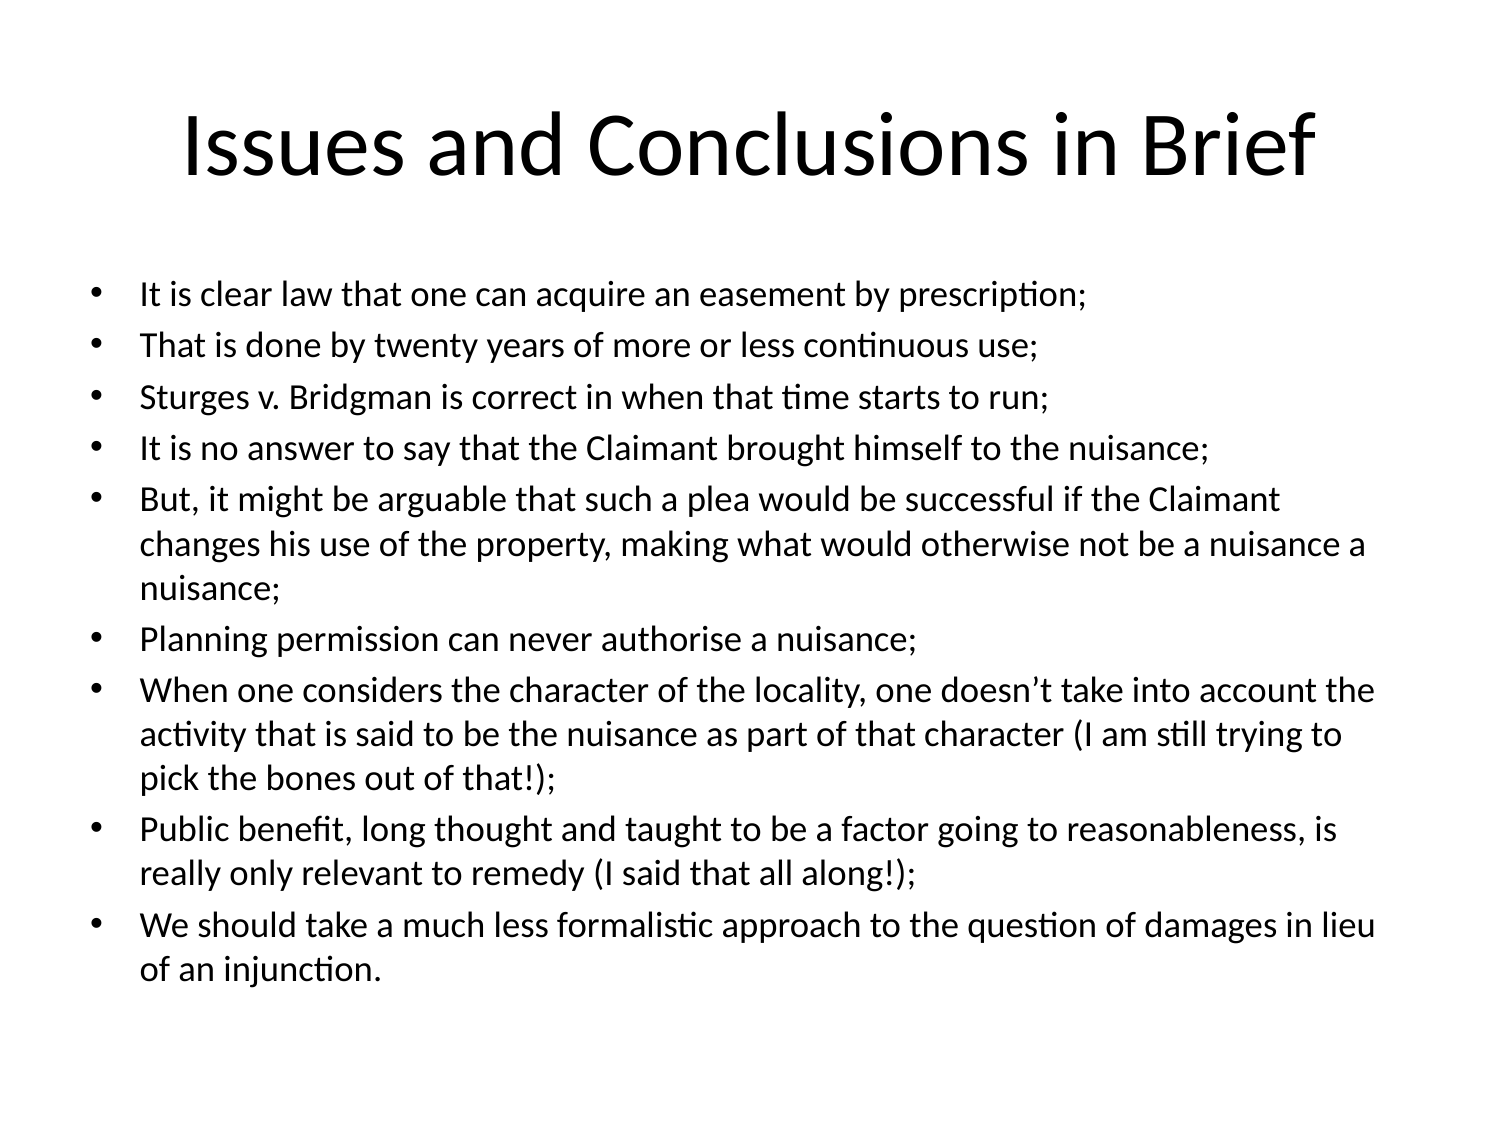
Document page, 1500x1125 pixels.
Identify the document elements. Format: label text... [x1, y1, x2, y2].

list It is clear law that one can acquire an easement by prescription; That is done by twenty years of more or less continuous use; Sturges v. Bridgman is correct in when that time starts to run; It is no answer to say that the Claimant brought himself to the nuisance; But, it might be arguable that such a plea would be successful if the Claimant changes his use of the property, making what would otherwise not be a nuisance a nuisance; Planning permission can never authorise a nuisance; When one considers the character of the locality, one doesn’t take into account the activity that is said to be the nuisance as part of that character (I am still trying to pick the bones out of that!); Public benefit, long thought and taught to be a factor going to reasonableness, is really only relevant to remedy (I said that all along!); We should take a much less formalistic approach to the question of damages in lieu of an injunction. [75, 262, 1425, 1005]
title Issues and Conclusions in Brief [75, 45, 1425, 233]
